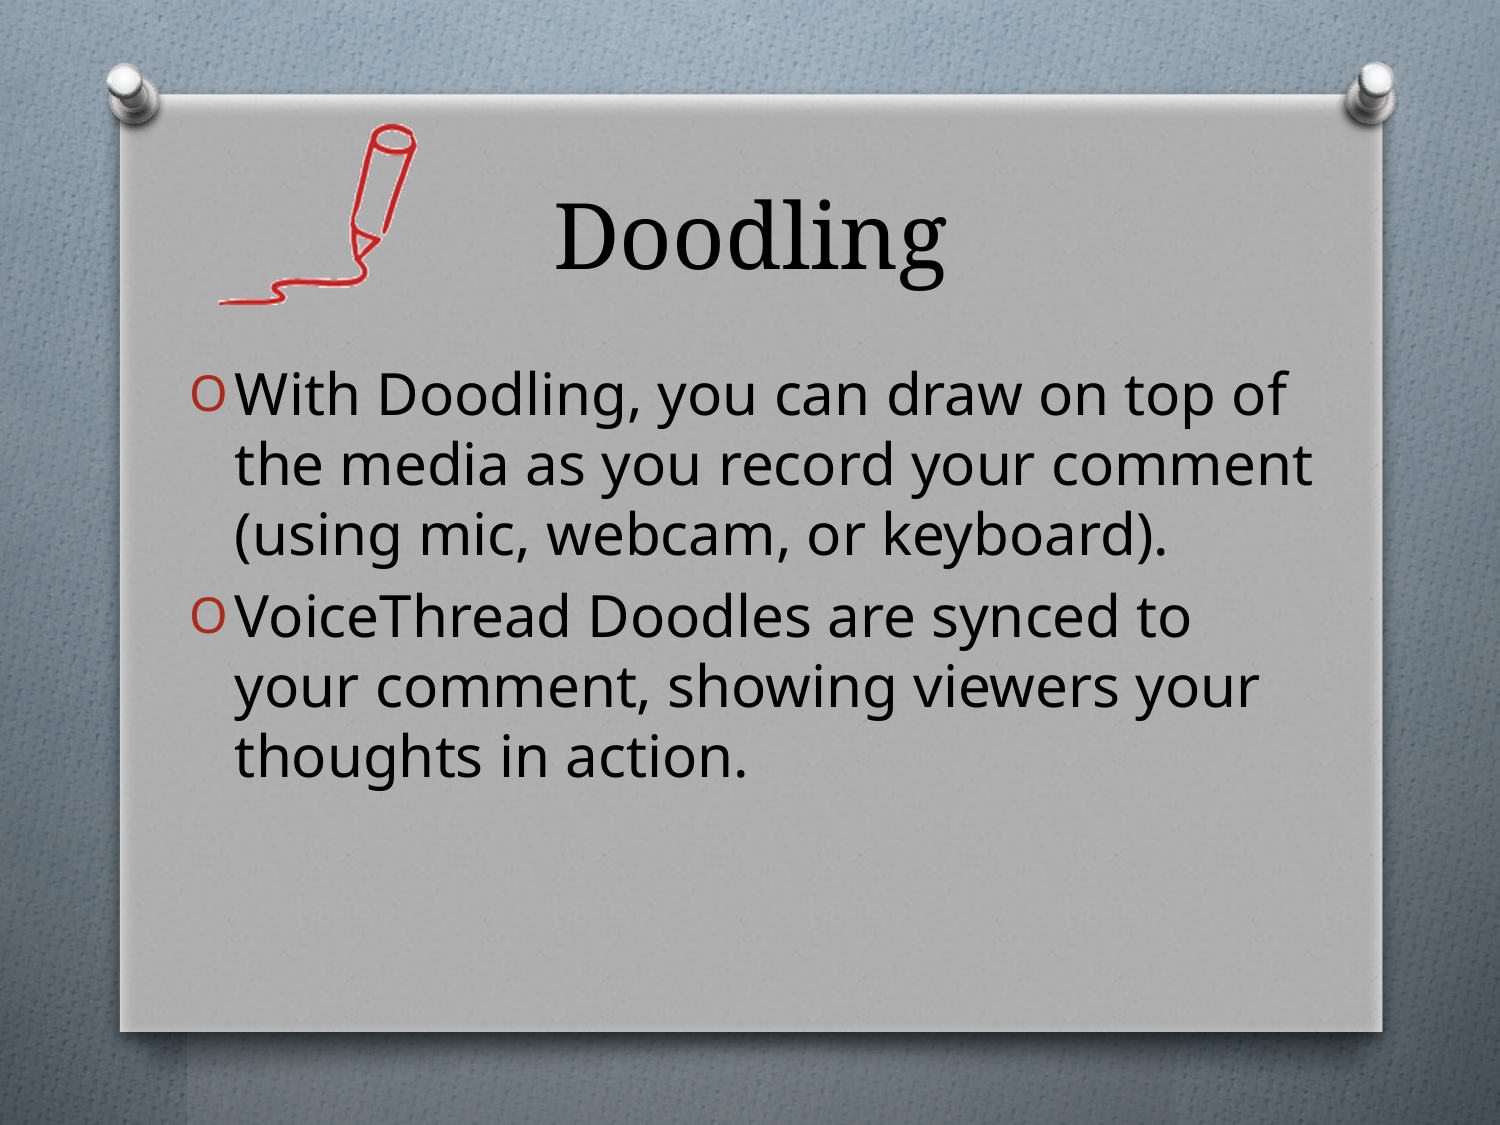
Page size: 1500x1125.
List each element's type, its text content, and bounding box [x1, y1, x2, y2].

picture [1317, 35, 1439, 156]
picture [75, 29, 475, 306]
list With Doodling, you can draw on top of the media as you record your comment (using mic, webcam, or keyboard). VoiceThread Doodles are synced to your comment, showing viewers your thoughts in action. [174, 350, 1348, 984]
title Doodling [179, 134, 1323, 332]
